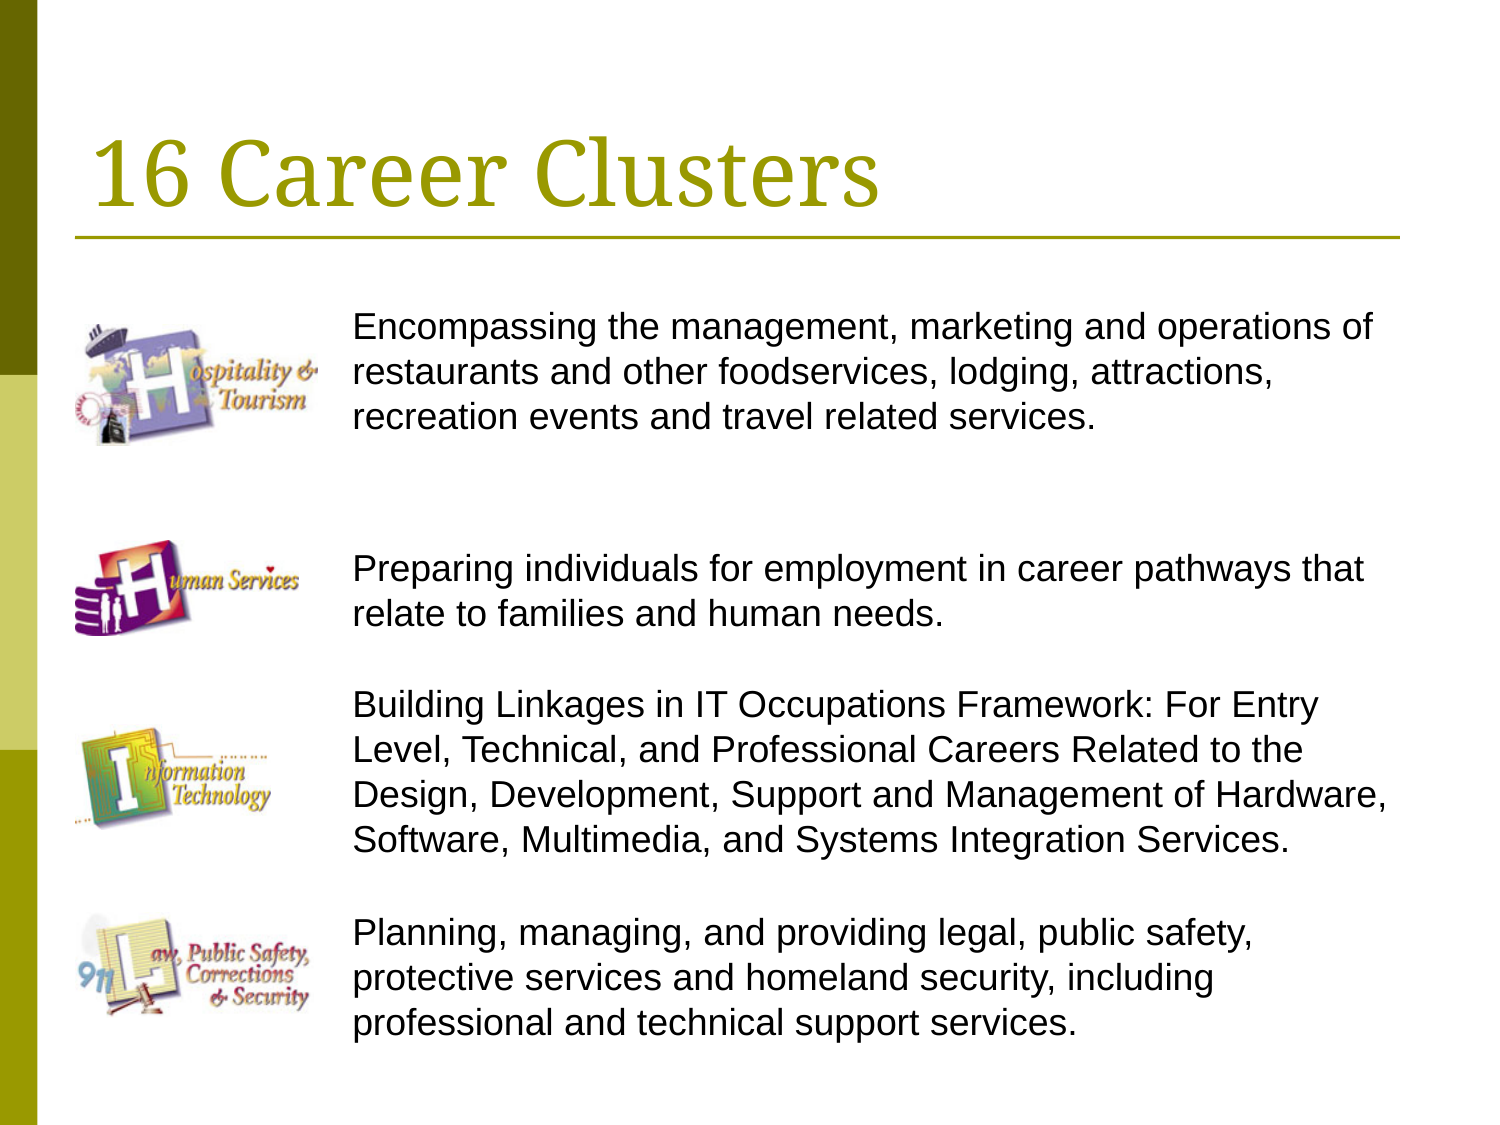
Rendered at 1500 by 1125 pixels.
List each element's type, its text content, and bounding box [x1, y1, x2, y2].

picture [74, 323, 318, 447]
title 16 Career Clusters [74, 45, 1426, 233]
text_box Encompassing the management, marketing and operations of restaurants and other foodservices, lodging, attractions, recreation events and travel related services. [337, 294, 1425, 445]
text_box Preparing individuals for employment in career pathways that relate to families and human needs. [337, 536, 1425, 641]
text_box Planning, managing, and providing legal, public safety, protective services and homeland security, including professional and technical support services. [337, 900, 1425, 1050]
picture [74, 724, 271, 830]
picture [74, 912, 315, 1018]
picture [74, 540, 299, 637]
text_box Building Linkages in IT Occupations Framework: For Entry Level, Technical, and Professional Careers Related to the Design, Development, Support and Management of Hardware, Software, Multimedia, and Systems Integration Services. [337, 672, 1425, 867]
